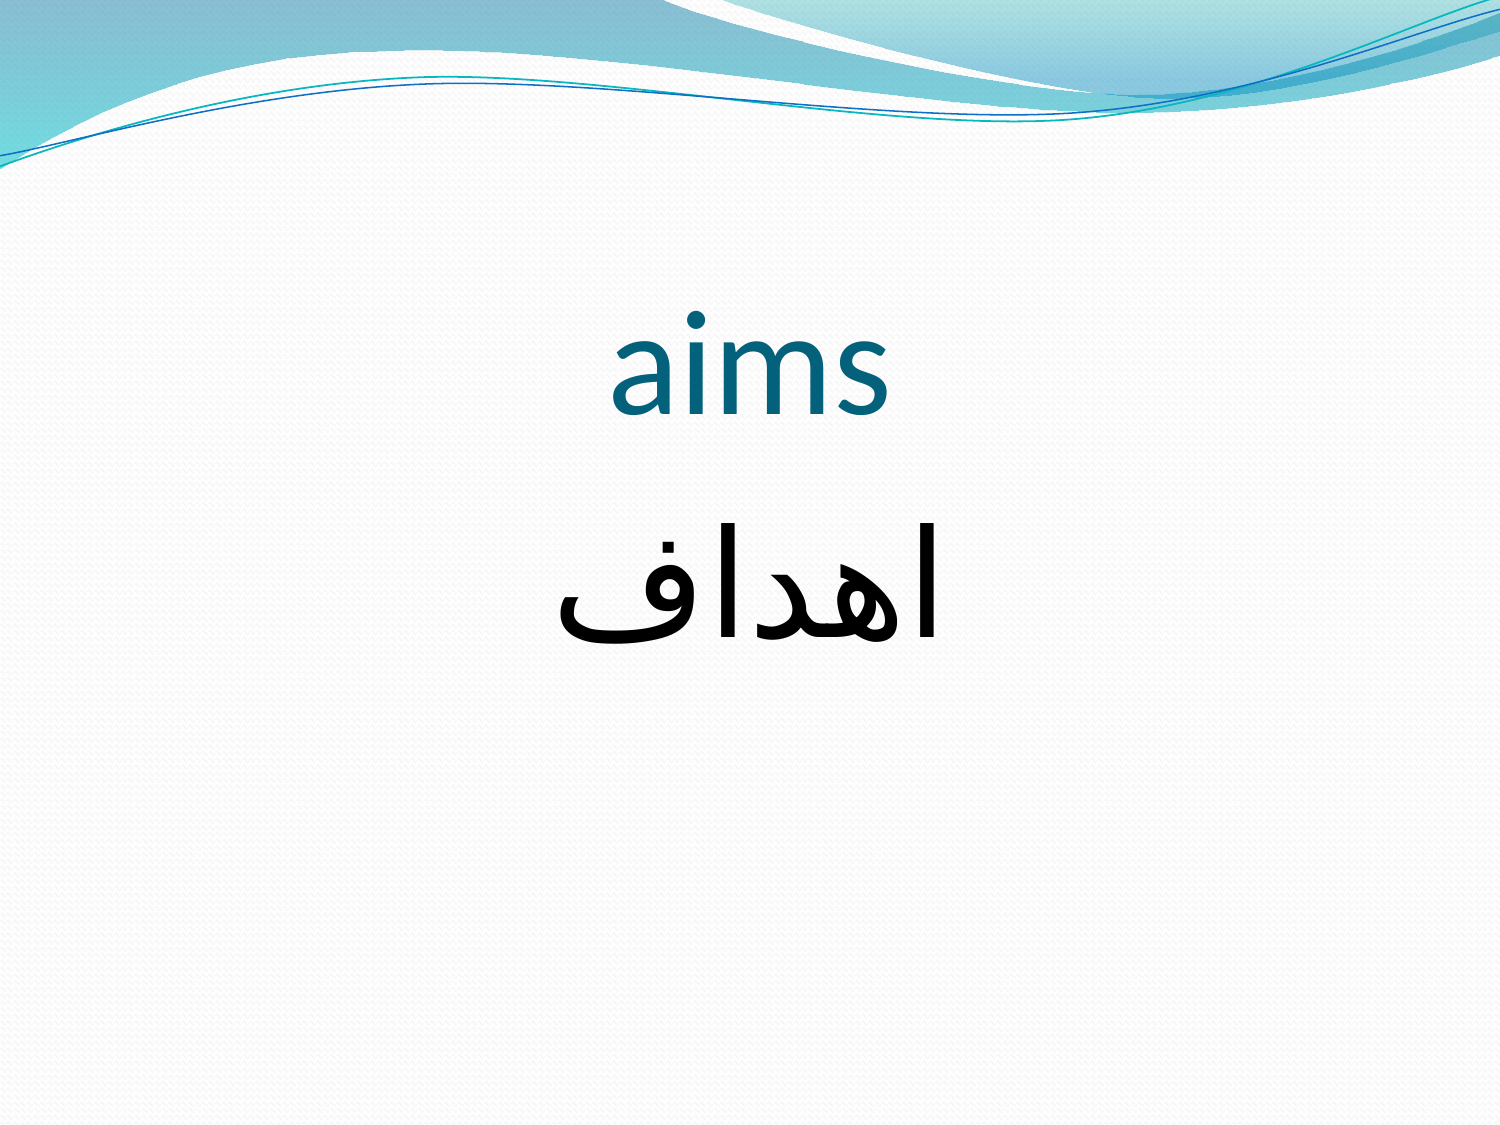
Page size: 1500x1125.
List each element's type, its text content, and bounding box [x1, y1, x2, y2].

list اهداف [75, 479, 1425, 1038]
title aims [75, 115, 1425, 445]
